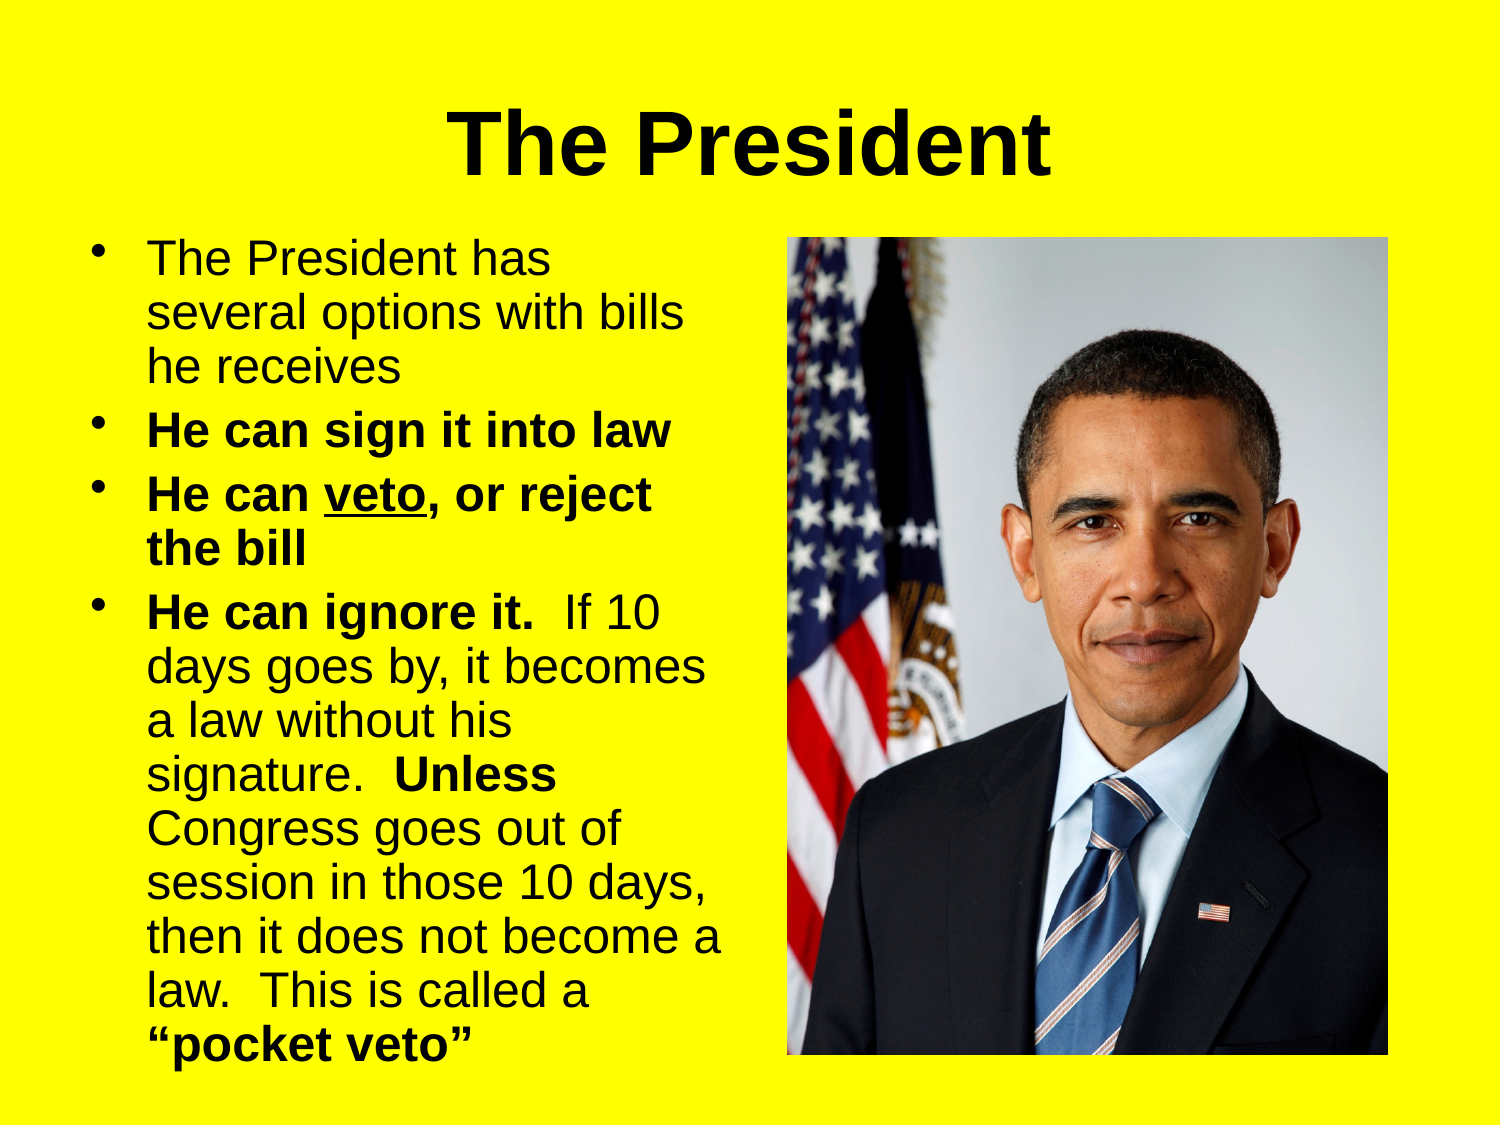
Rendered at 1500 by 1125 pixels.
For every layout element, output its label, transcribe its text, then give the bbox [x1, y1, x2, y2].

list The President has several options with bills he receives He can sign it into law He can veto, or reject the bill He can ignore it. If 10 days goes by, it becomes a law without his signature. Unless Congress goes out of session in those 10 days, then it does not become a law. This is called a “pocket veto” [75, 224, 738, 1088]
picture [787, 237, 1388, 1055]
title The President [75, 45, 1425, 233]
